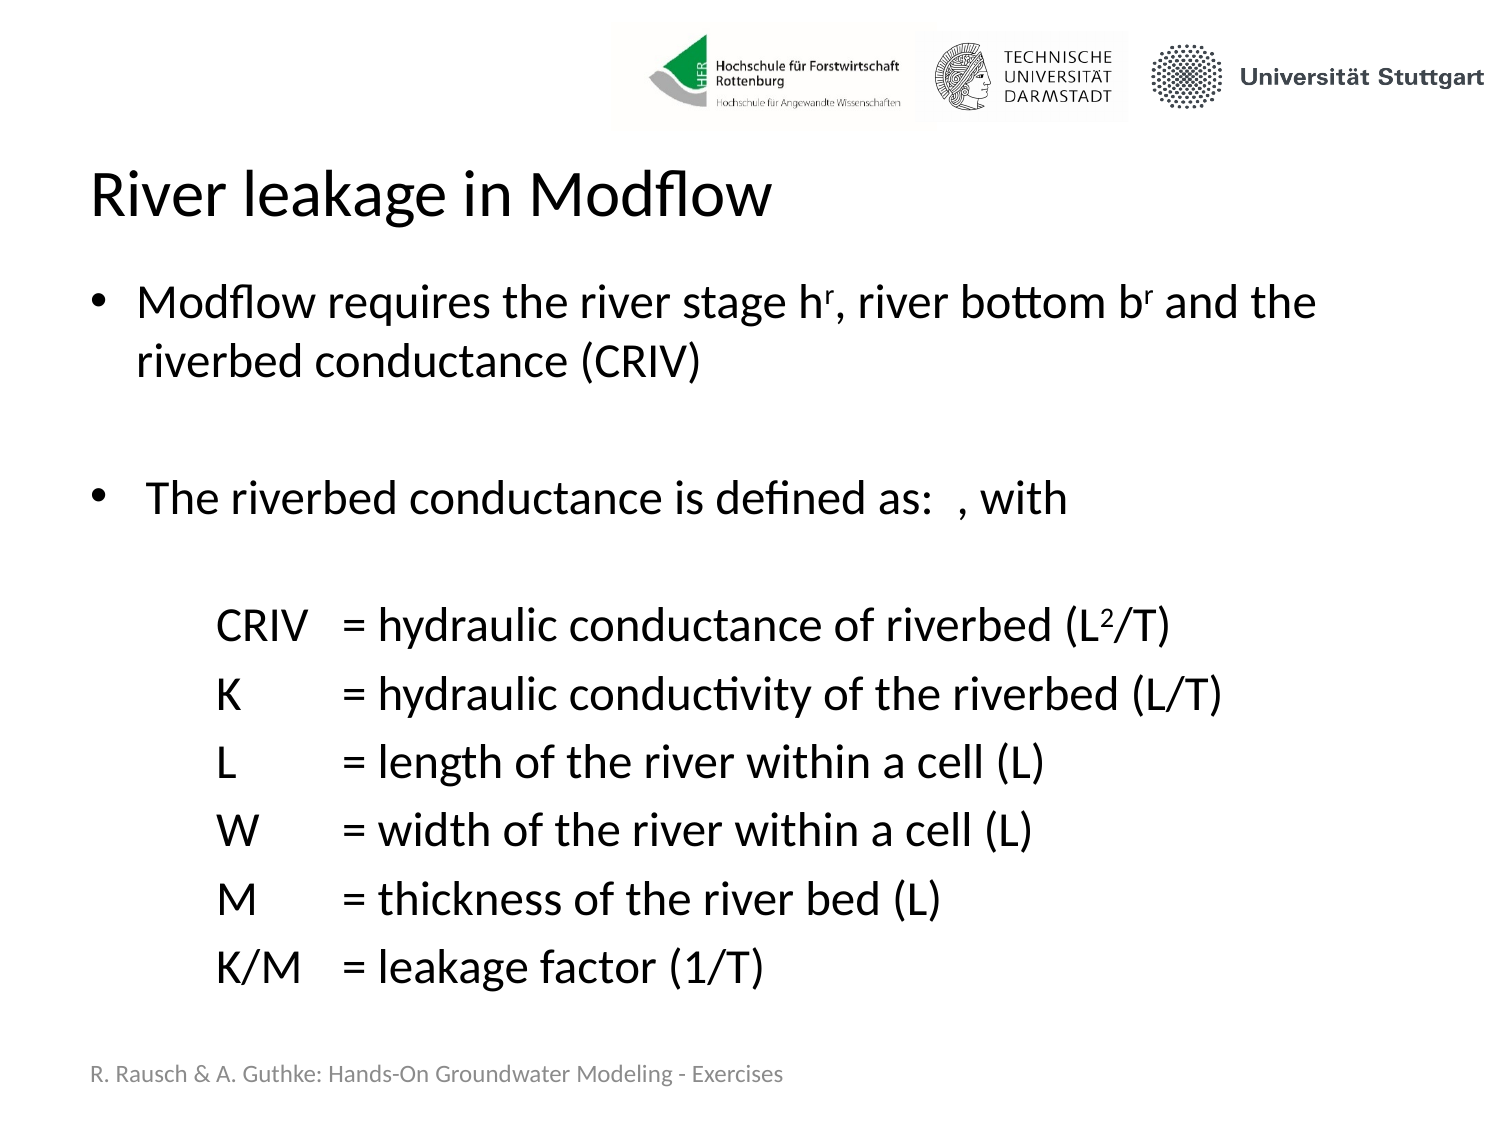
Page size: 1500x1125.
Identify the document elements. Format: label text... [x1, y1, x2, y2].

picture [611, 22, 1129, 131]
title River leakage in Modflow [75, 136, 1425, 244]
picture [1151, 44, 1491, 109]
slide_number R. Rausch & A. Guthke: Hands-On Groundwater Modeling - Exercises [75, 1042, 1010, 1103]
